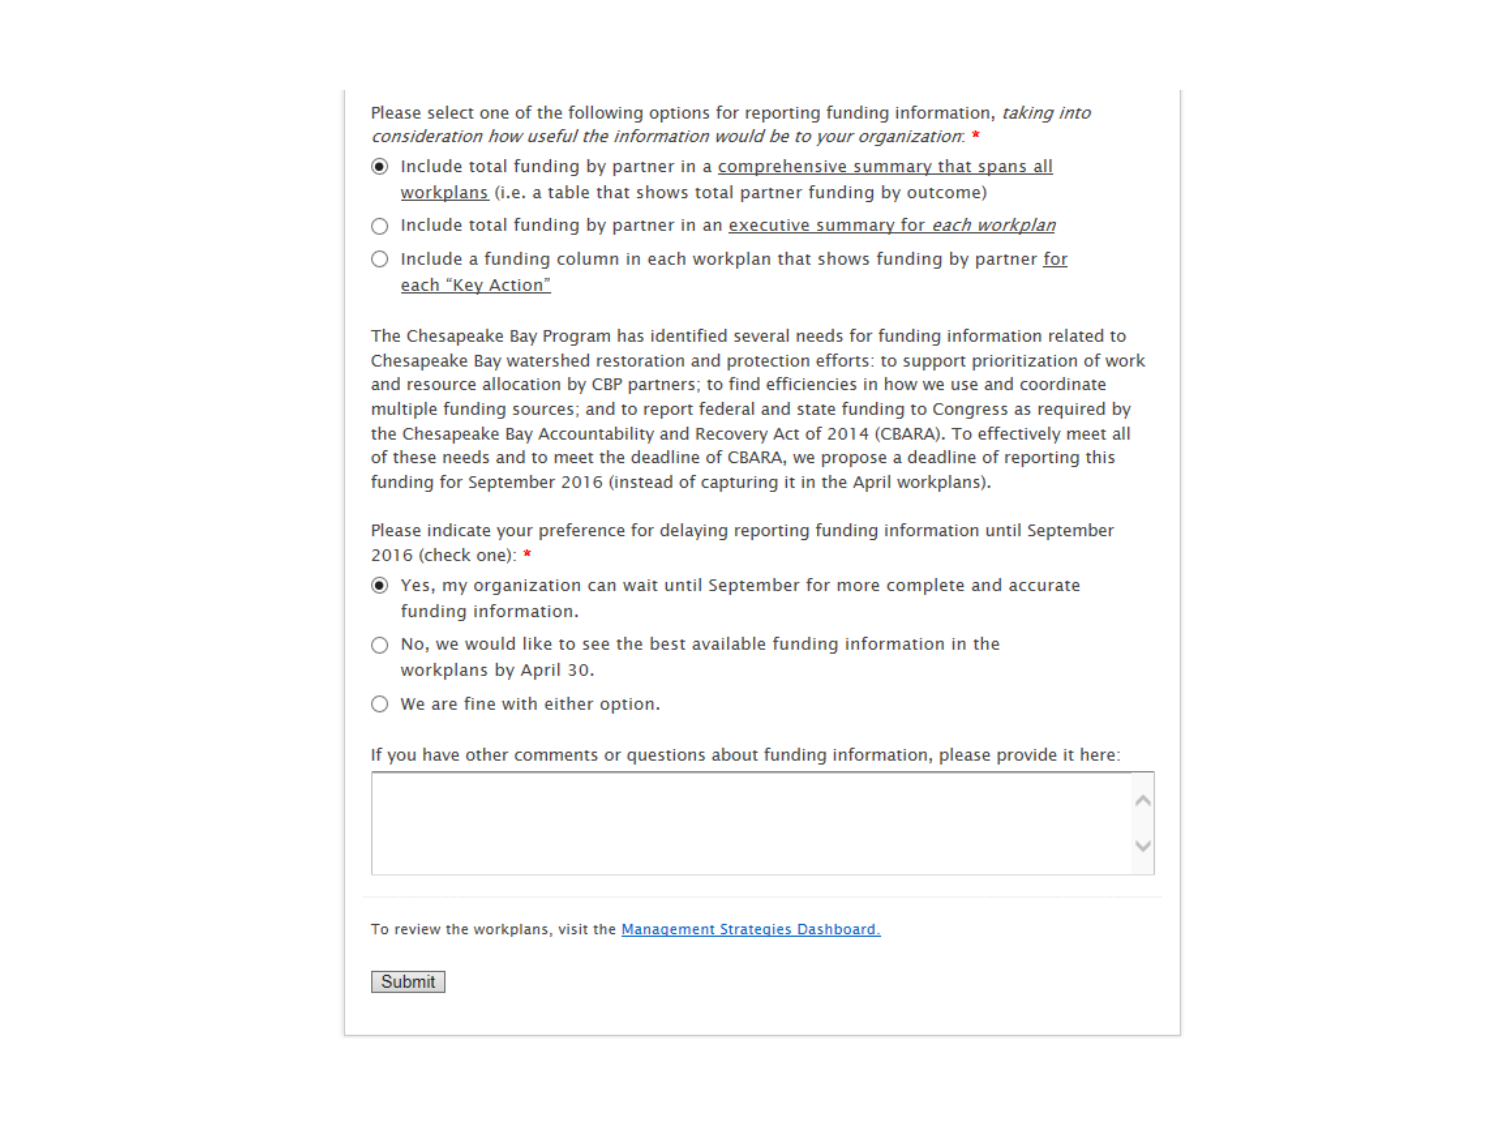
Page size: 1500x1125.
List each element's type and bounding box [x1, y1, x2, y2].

picture [37, 90, 1301, 1039]
